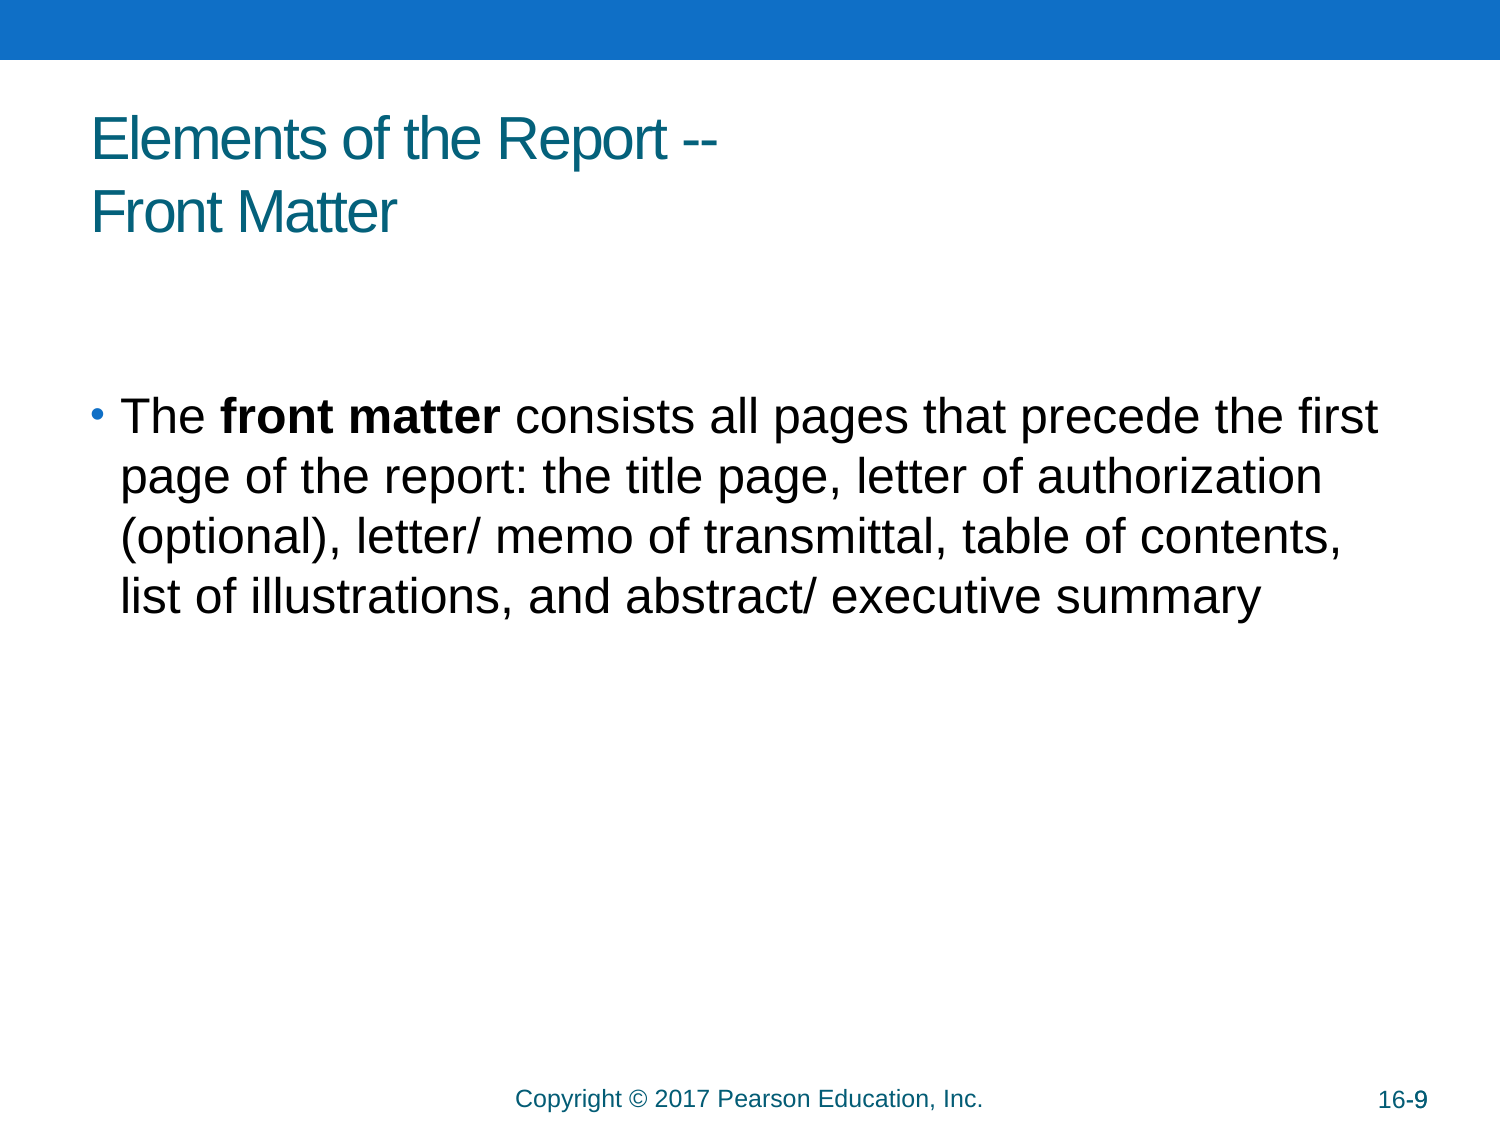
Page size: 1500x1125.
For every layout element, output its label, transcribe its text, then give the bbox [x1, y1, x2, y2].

title Elements of the Report -- Front Matter [75, 90, 1425, 253]
list The front matter consists all pages that precede the first page of the report: the title page, letter of authorization (optional), letter/ memo of transmittal, table of contents, list of illustrations, and abstract/ executive summary [75, 376, 1425, 1125]
